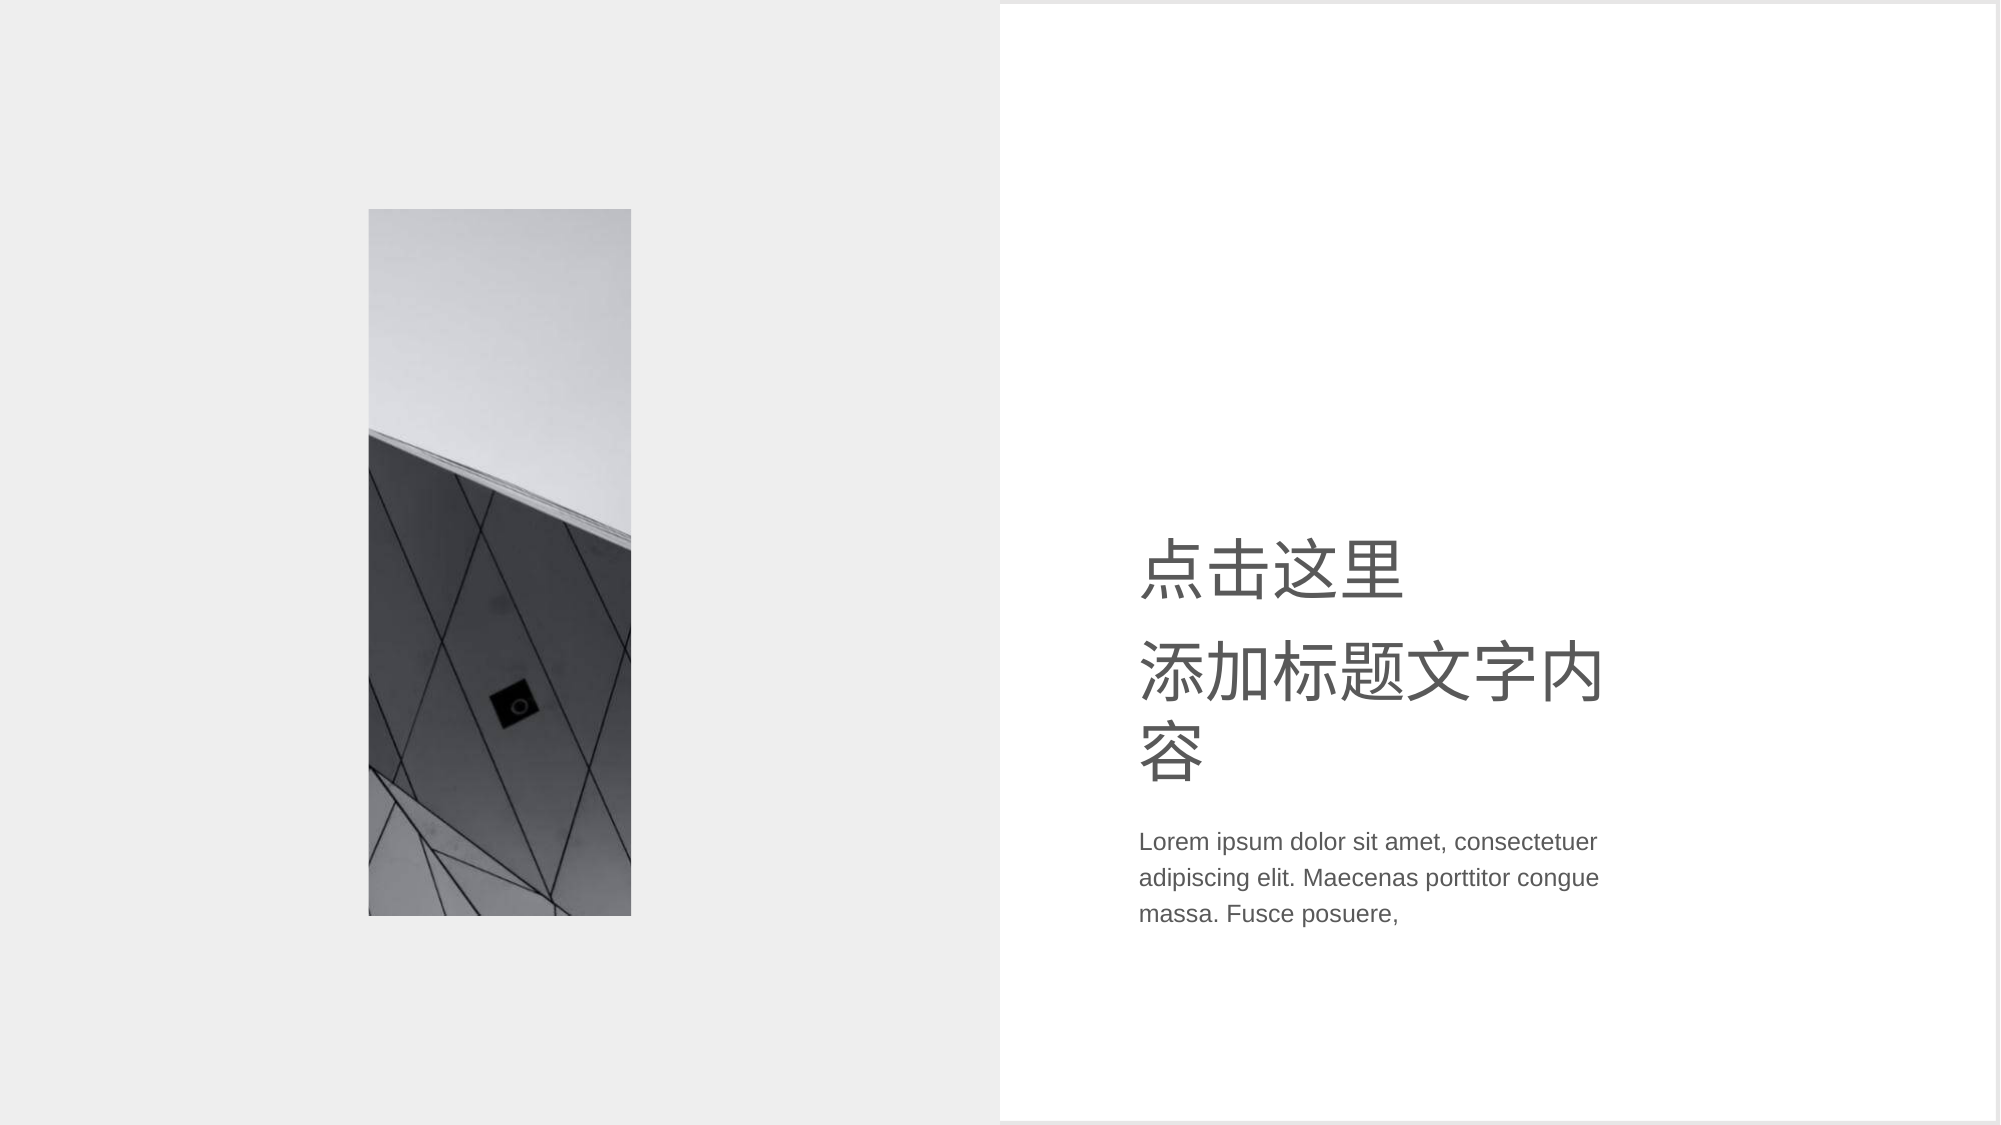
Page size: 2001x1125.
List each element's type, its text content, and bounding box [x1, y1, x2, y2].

text_box [0, 0, 1001, 1125]
text_box 点击这里 [1124, 520, 1633, 616]
text_box Lorem ipsum dolor sit amet, consectetuer adipiscing elit. Maecenas porttitor congue massa. Fusce posuere, [1124, 812, 1693, 935]
picture [368, 209, 632, 916]
text_box 添加标题文字内容 [1124, 622, 1633, 797]
